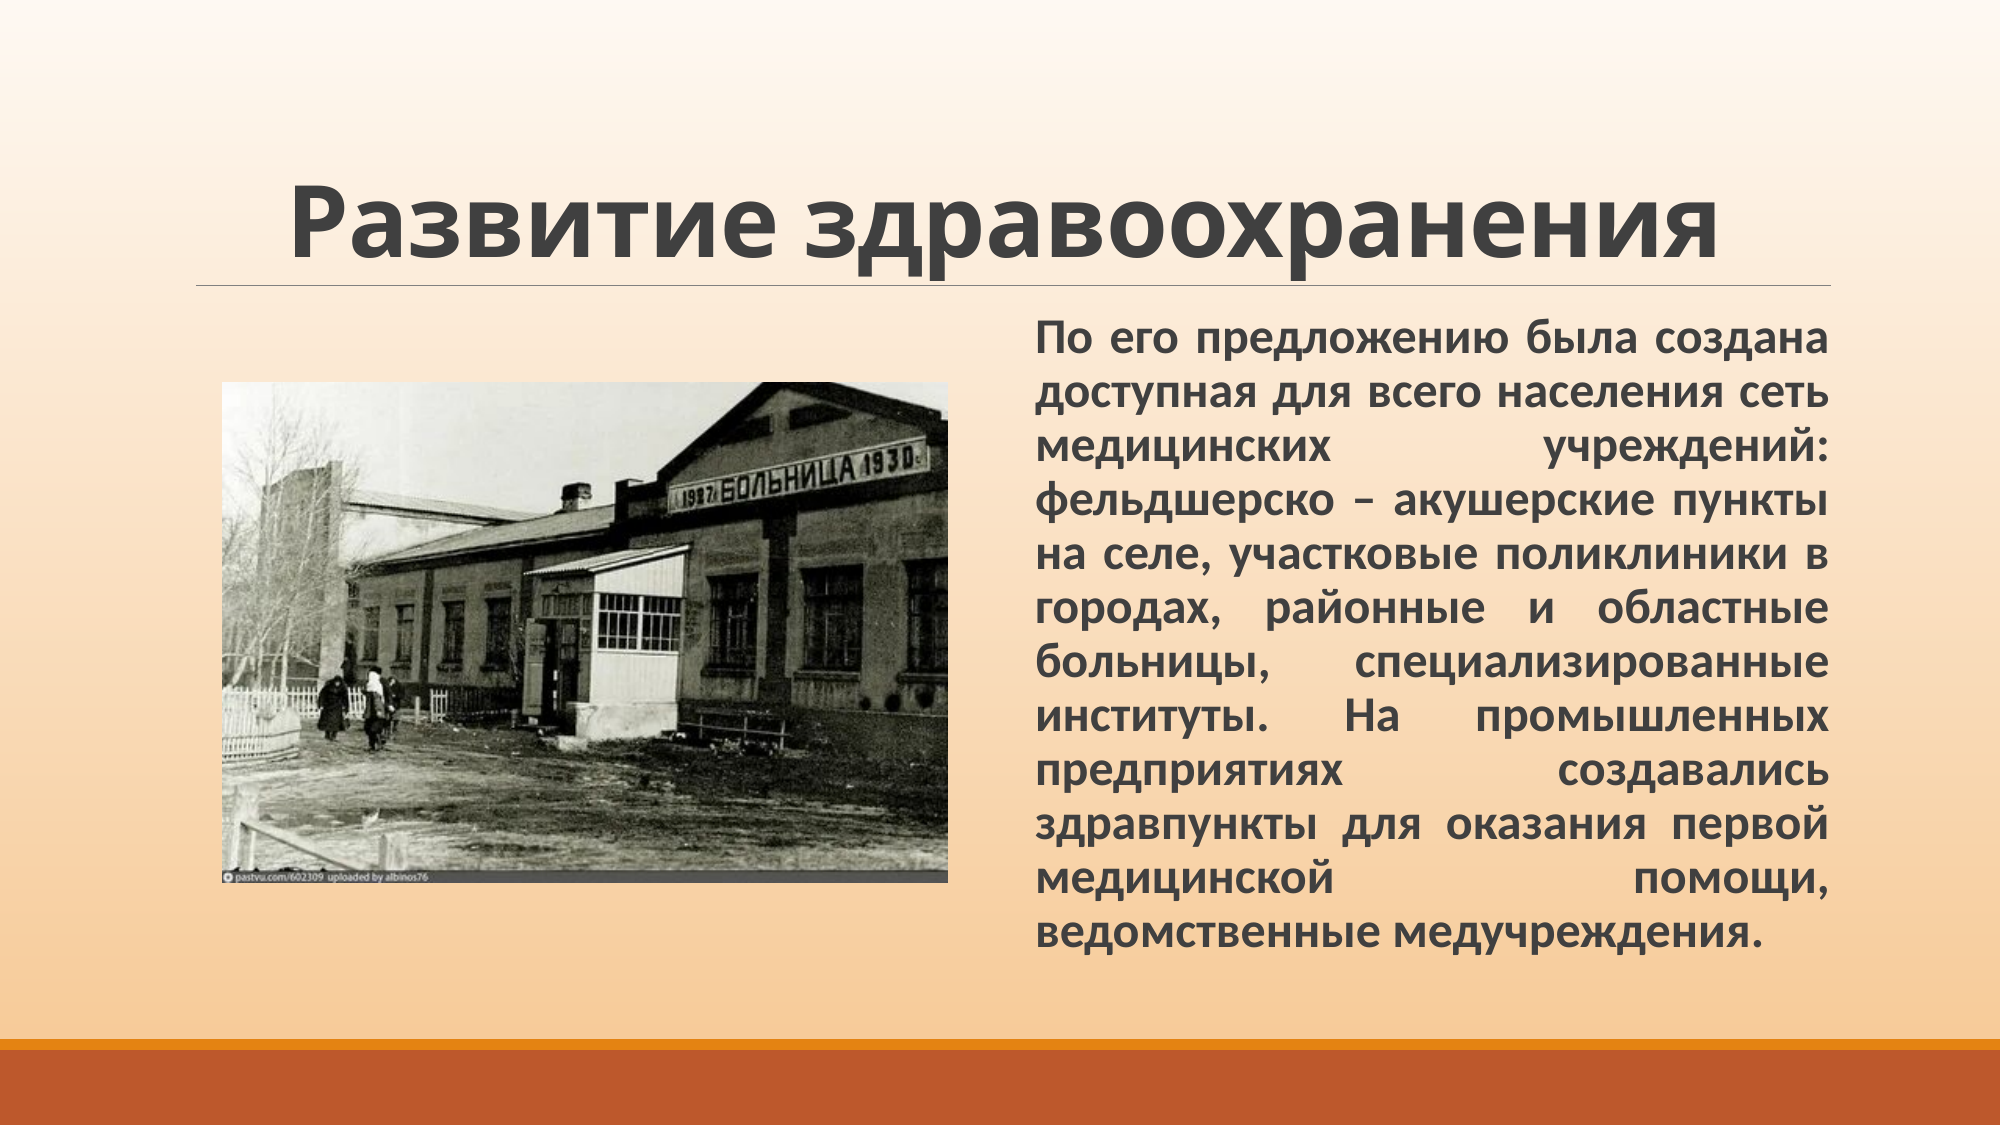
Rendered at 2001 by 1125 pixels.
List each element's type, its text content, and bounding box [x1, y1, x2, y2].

list По его предложению была создана доступная для всего населения сеть медицинских учреждений: фельдшерско – акушерские пункты на селе, участковые поликлиники в городах, районные и областные больницы, специализированные институты. На промышленных предприятиях создавались здравпункты для оказания первой медицинской помощи, ведомственные медучреждения. [1020, 302, 1830, 963]
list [221, 382, 949, 884]
title Развитие здравоохранения [180, 47, 1830, 285]
